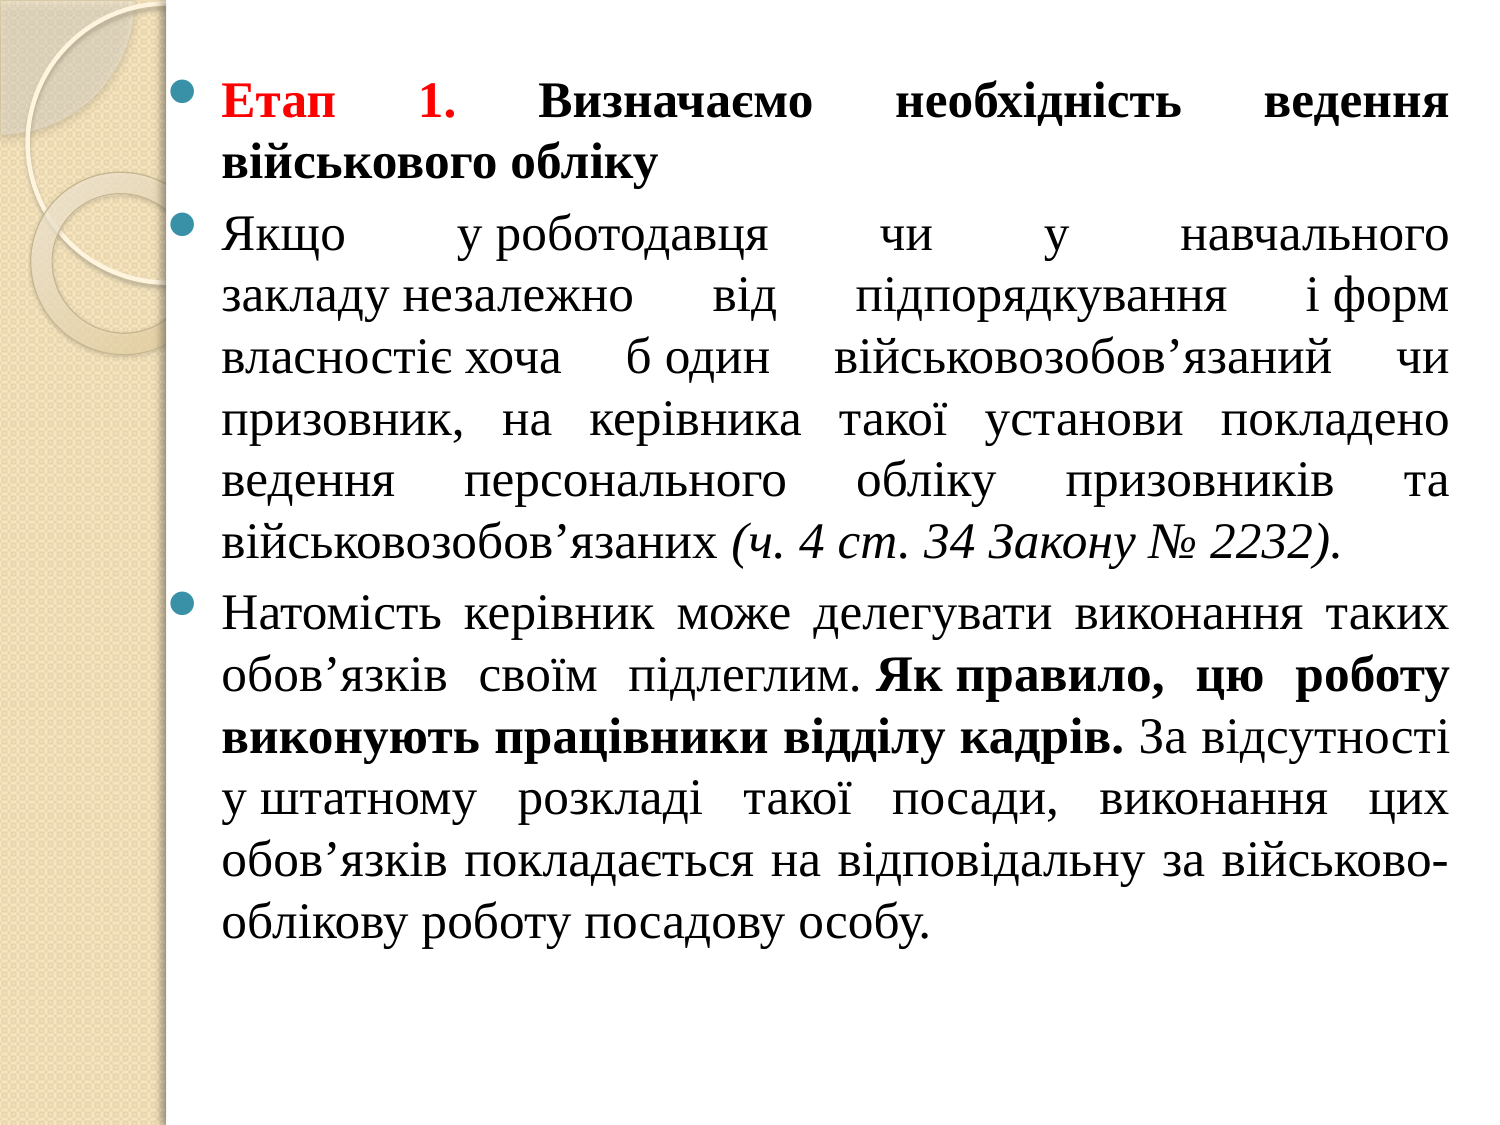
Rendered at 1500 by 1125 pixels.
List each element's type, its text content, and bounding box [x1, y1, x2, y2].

list Етап 1. Визначаємо необхідність ведення військового обліку Якщо у роботодавця чи у навчального закладу незалежно від підпорядкування і форм власностіє хоча б один військовозобов’язаний чи призовник, на керівника такої установи покладено ведення персонального обліку призовників та військовозобов’язаних (ч. 4 ст. 34 Закону № 2232). Натомість керівник може делегувати виконання таких обов’язків своїм підлеглим. Як правило, цю роботу виконують працівники відділу кадрів. За відсутності у штатному розкладі такої посади, виконання цих обов’язків покладається на відповідальну за військово-облікову роботу посадову особу. [152, 58, 1466, 1025]
